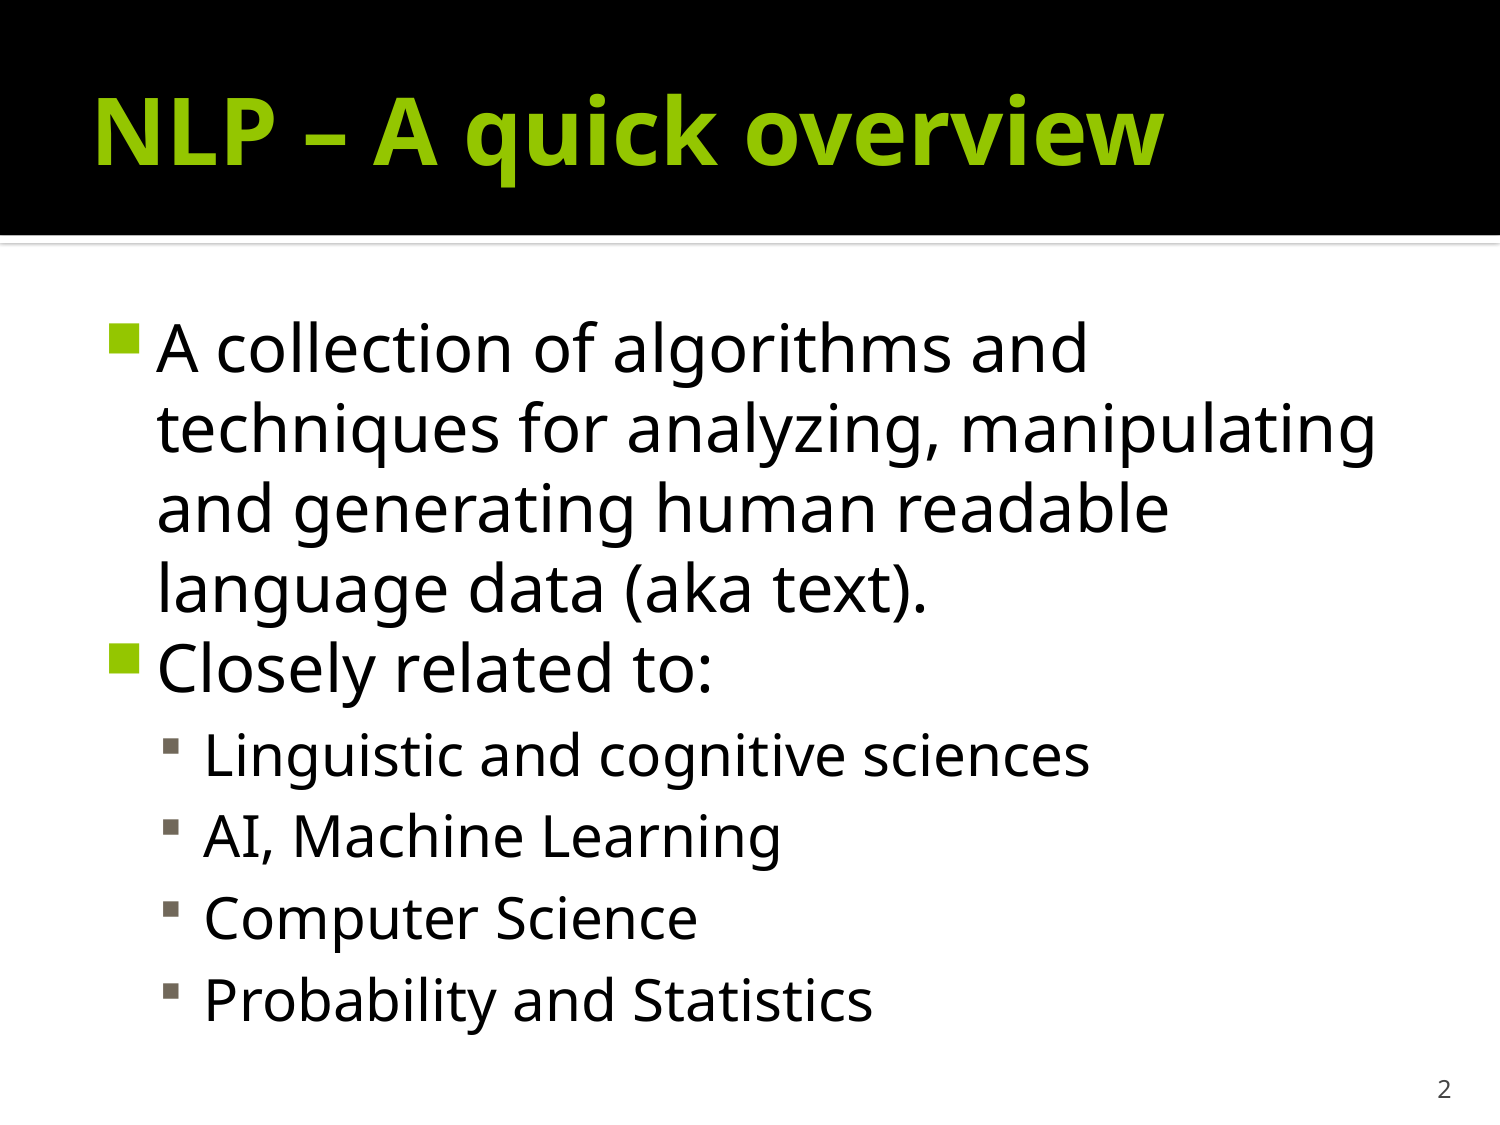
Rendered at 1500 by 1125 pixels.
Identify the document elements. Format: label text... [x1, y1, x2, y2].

list A collection of algorithms and techniques for analyzing, manipulating and generating human readable language data (aka text). Closely related to: Linguistic and cognitive sciences AI, Machine Learning Computer Science Probability and Statistics [75, 291, 1425, 1050]
title NLP – A quick overview [75, 25, 1425, 231]
slide_number 2 [1345, 1062, 1467, 1108]
